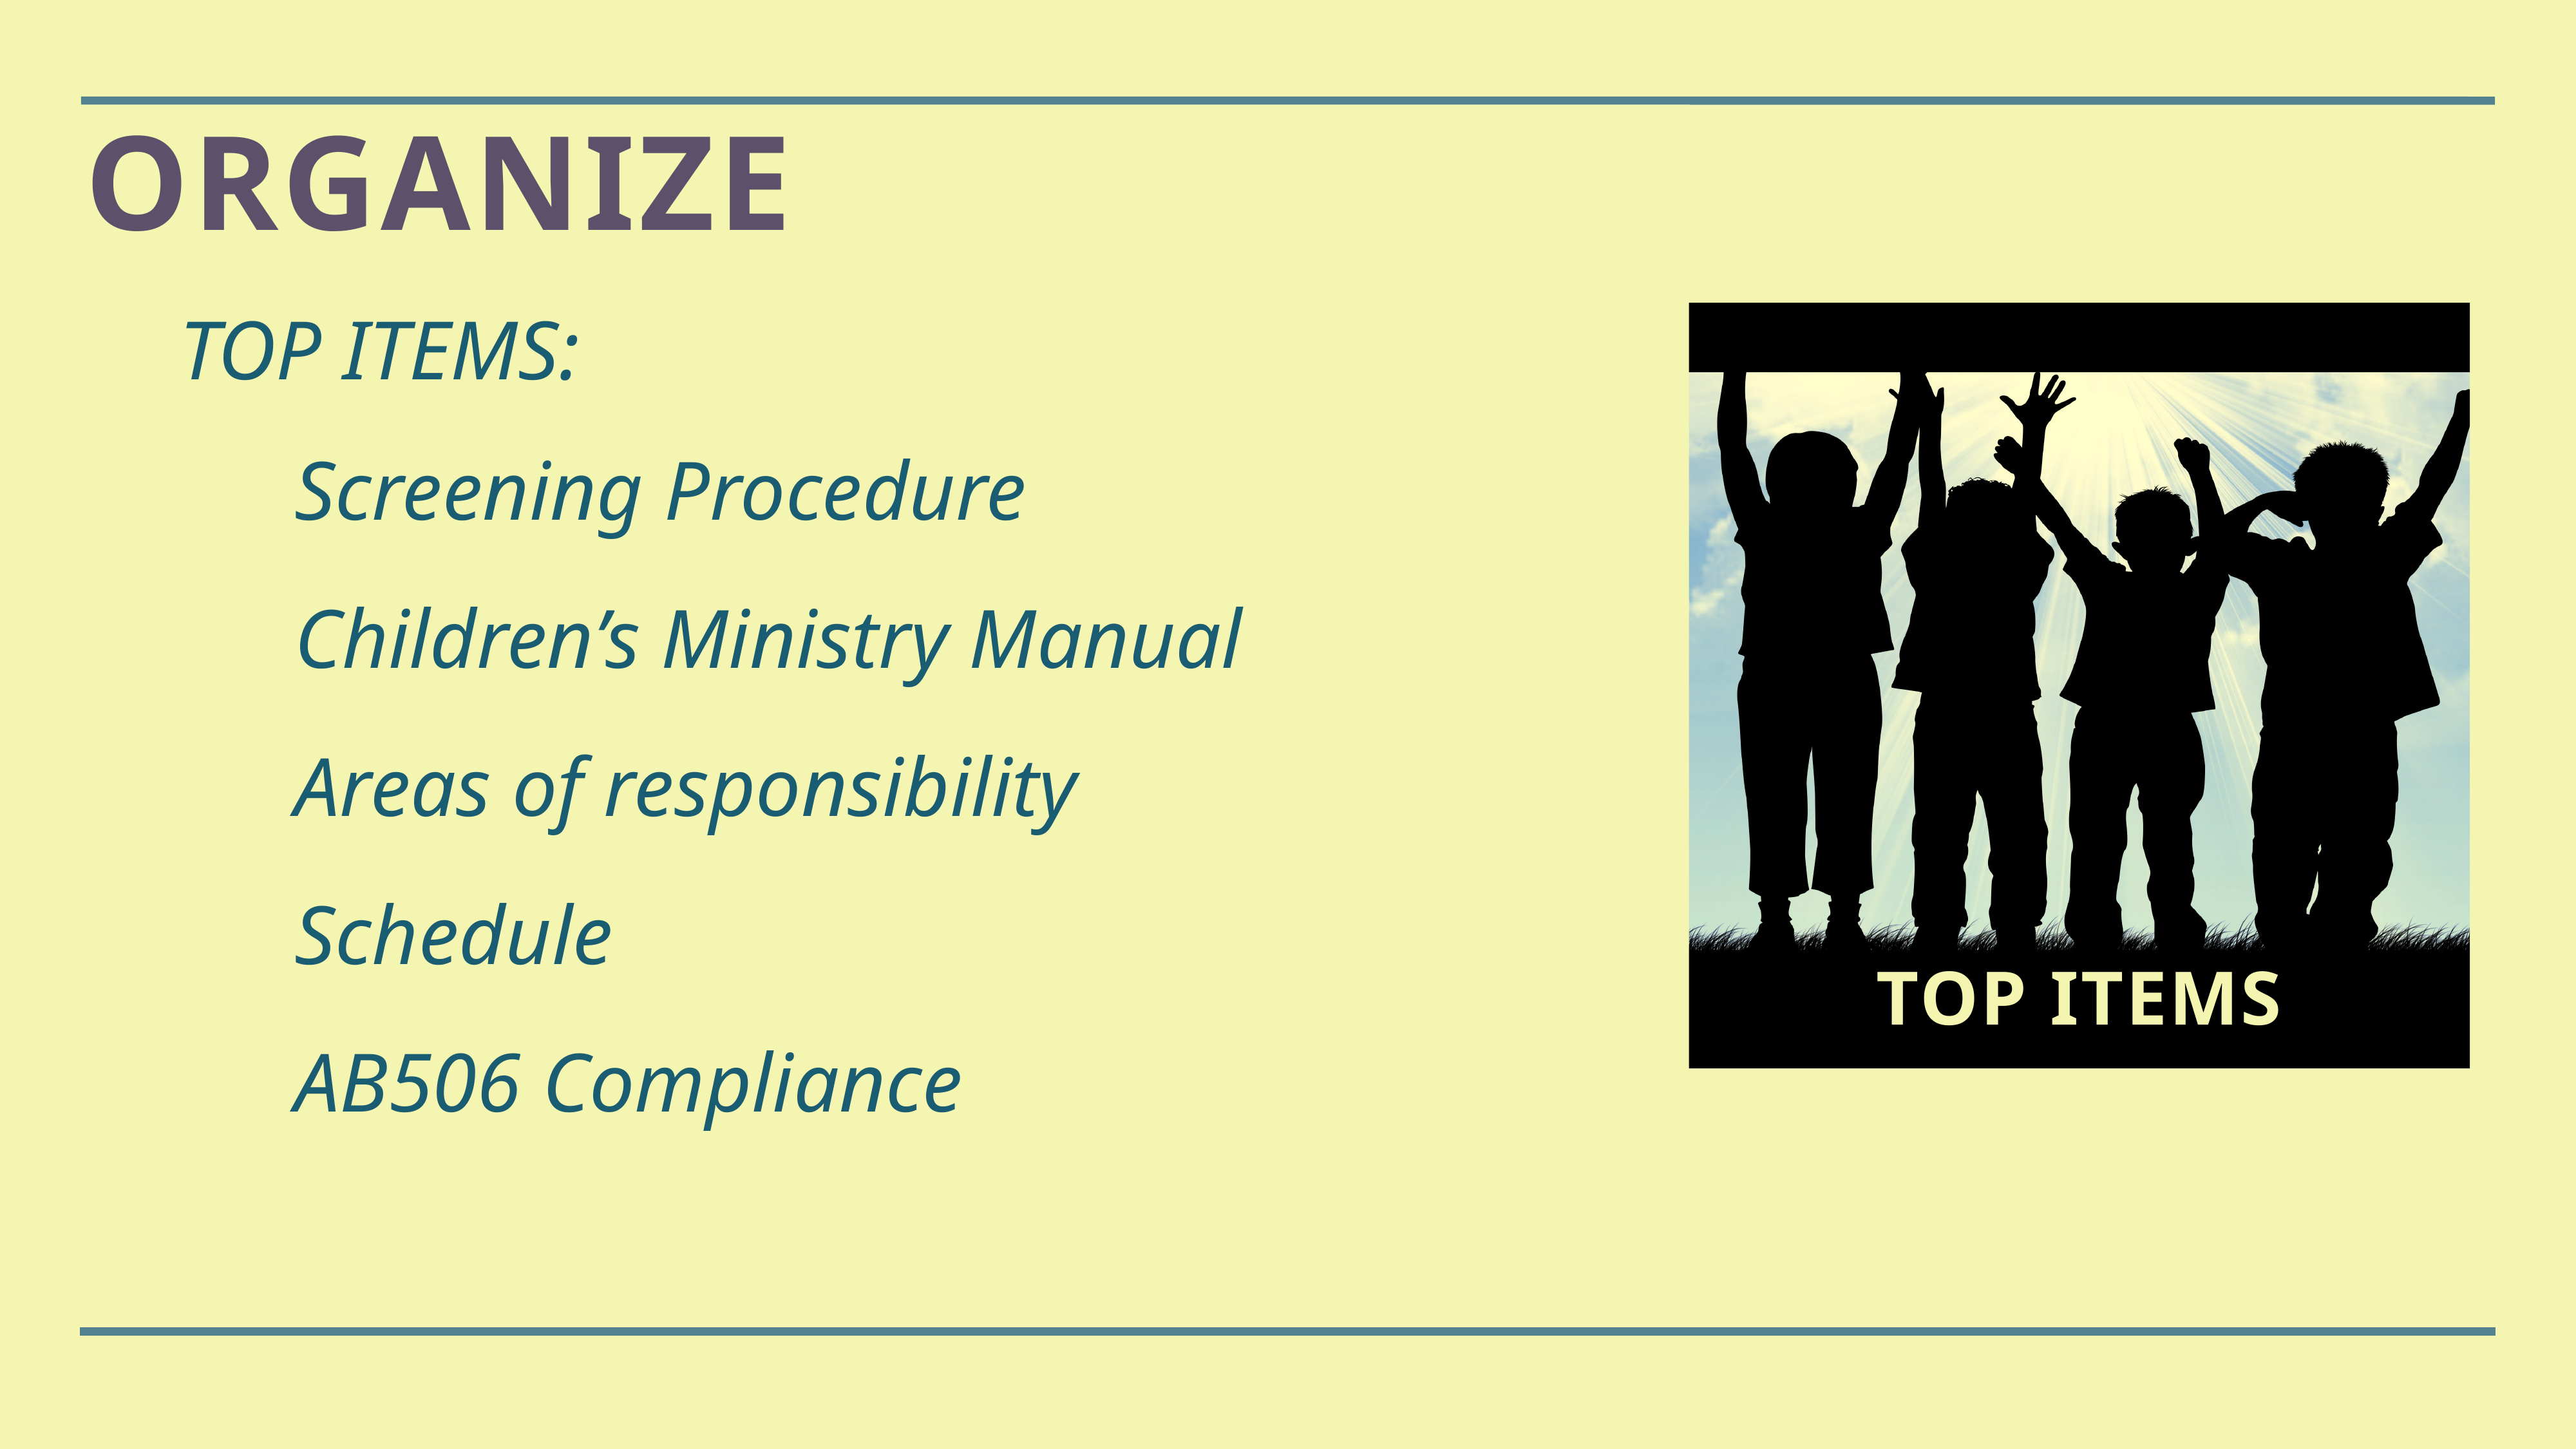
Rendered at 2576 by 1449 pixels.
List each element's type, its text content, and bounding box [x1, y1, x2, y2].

text_box Areas of responsibility [289, 748, 1689, 878]
list Schedule [289, 896, 1689, 1026]
picture [1689, 302, 2470, 1068]
text_box TOP ITEMS: [174, 312, 900, 441]
title ORGANIZE [79, 77, 2316, 265]
text_box AB506 Compliance [289, 1045, 1791, 1174]
text_box Children’s Ministry Manual [289, 600, 1689, 730]
text_box Screening Procedure [289, 452, 1689, 582]
